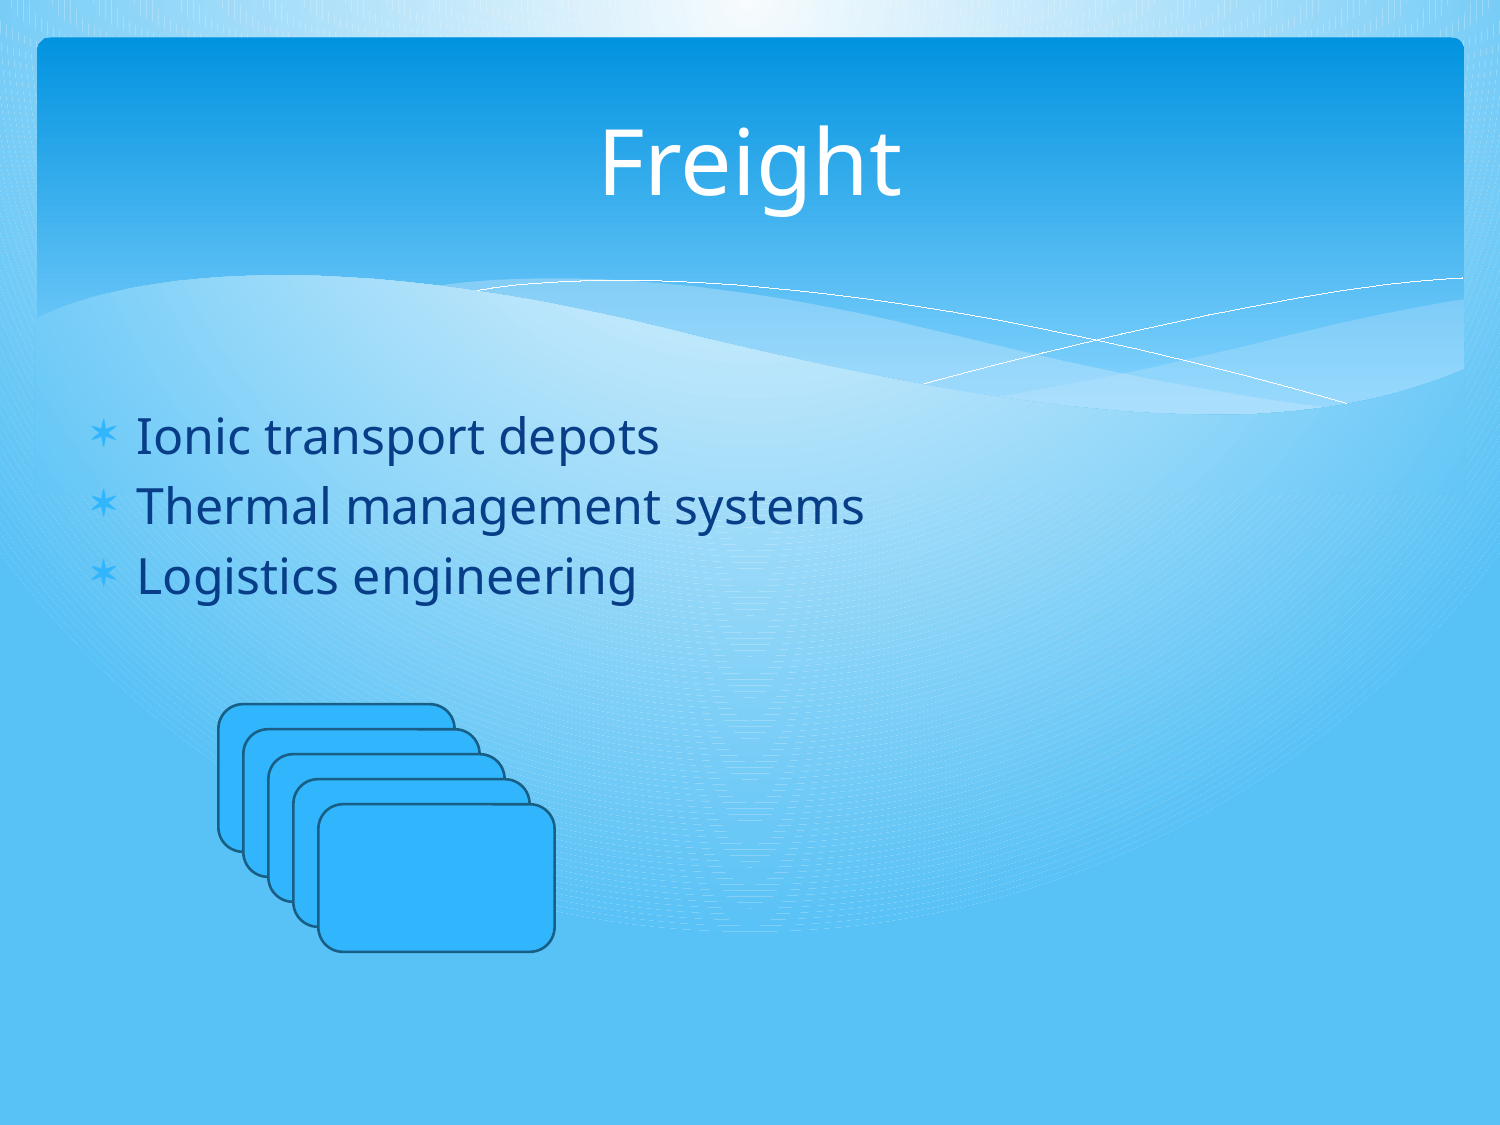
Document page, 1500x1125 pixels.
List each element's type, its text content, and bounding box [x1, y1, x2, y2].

title Freight [75, 55, 1425, 261]
text_box [267, 752, 506, 904]
text_box [217, 702, 456, 854]
text_box [242, 727, 481, 879]
text_box [292, 777, 531, 929]
list Ionic transport depots Thermal management systems Logistics engineering [76, 397, 999, 663]
text_box [317, 802, 556, 954]
